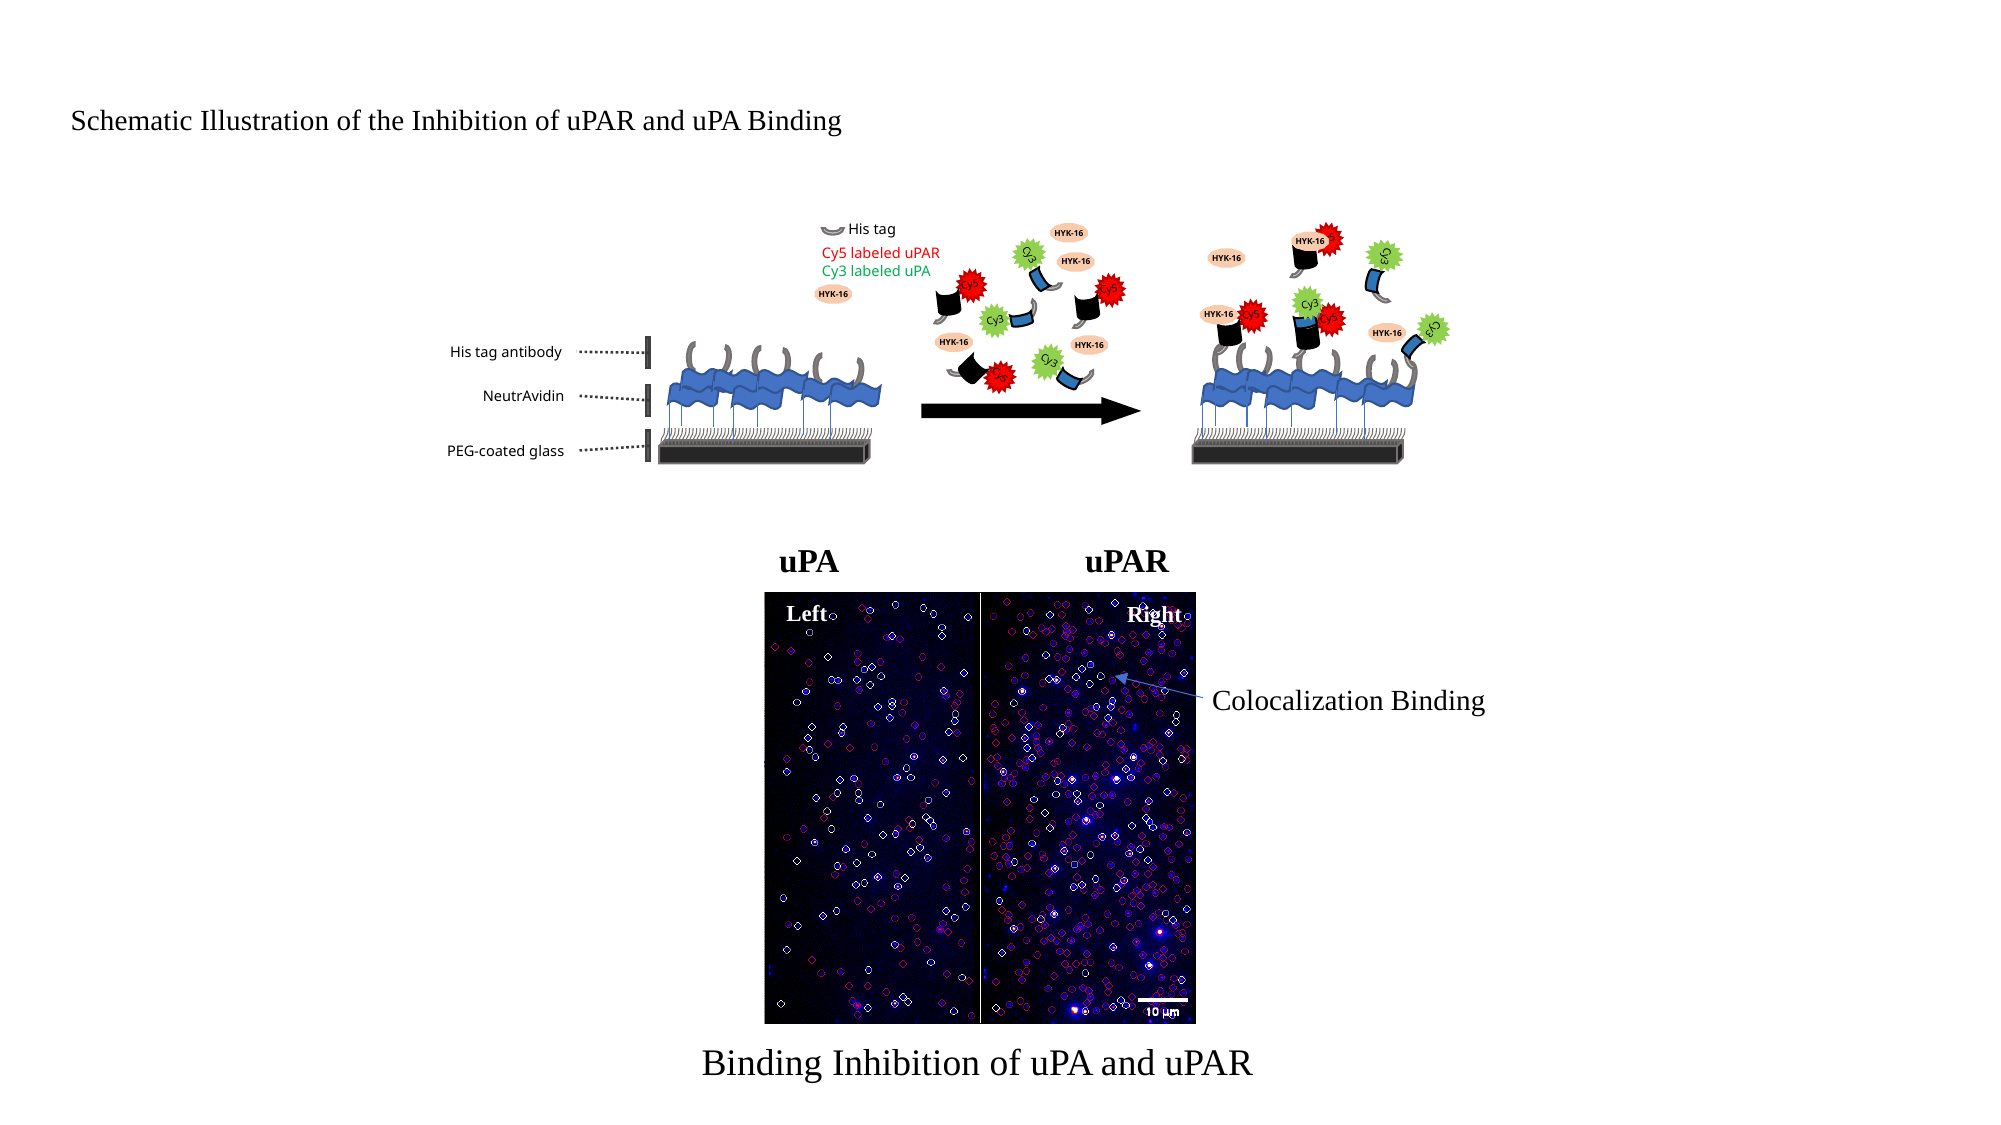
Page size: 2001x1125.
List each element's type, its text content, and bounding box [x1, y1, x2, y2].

text_box Schematic Illustration of the Inhibition of uPAR and uPA Binding [55, 93, 866, 144]
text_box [432, 212, 1461, 468]
text_box uPA uPAR [764, 531, 1189, 587]
text_box Colocalization Binding [1197, 674, 1501, 724]
picture [981, 592, 1196, 1024]
text_box Binding Inhibition of uPA and uPAR [686, 1030, 1278, 1091]
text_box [1114, 675, 1204, 698]
picture [764, 592, 980, 1024]
